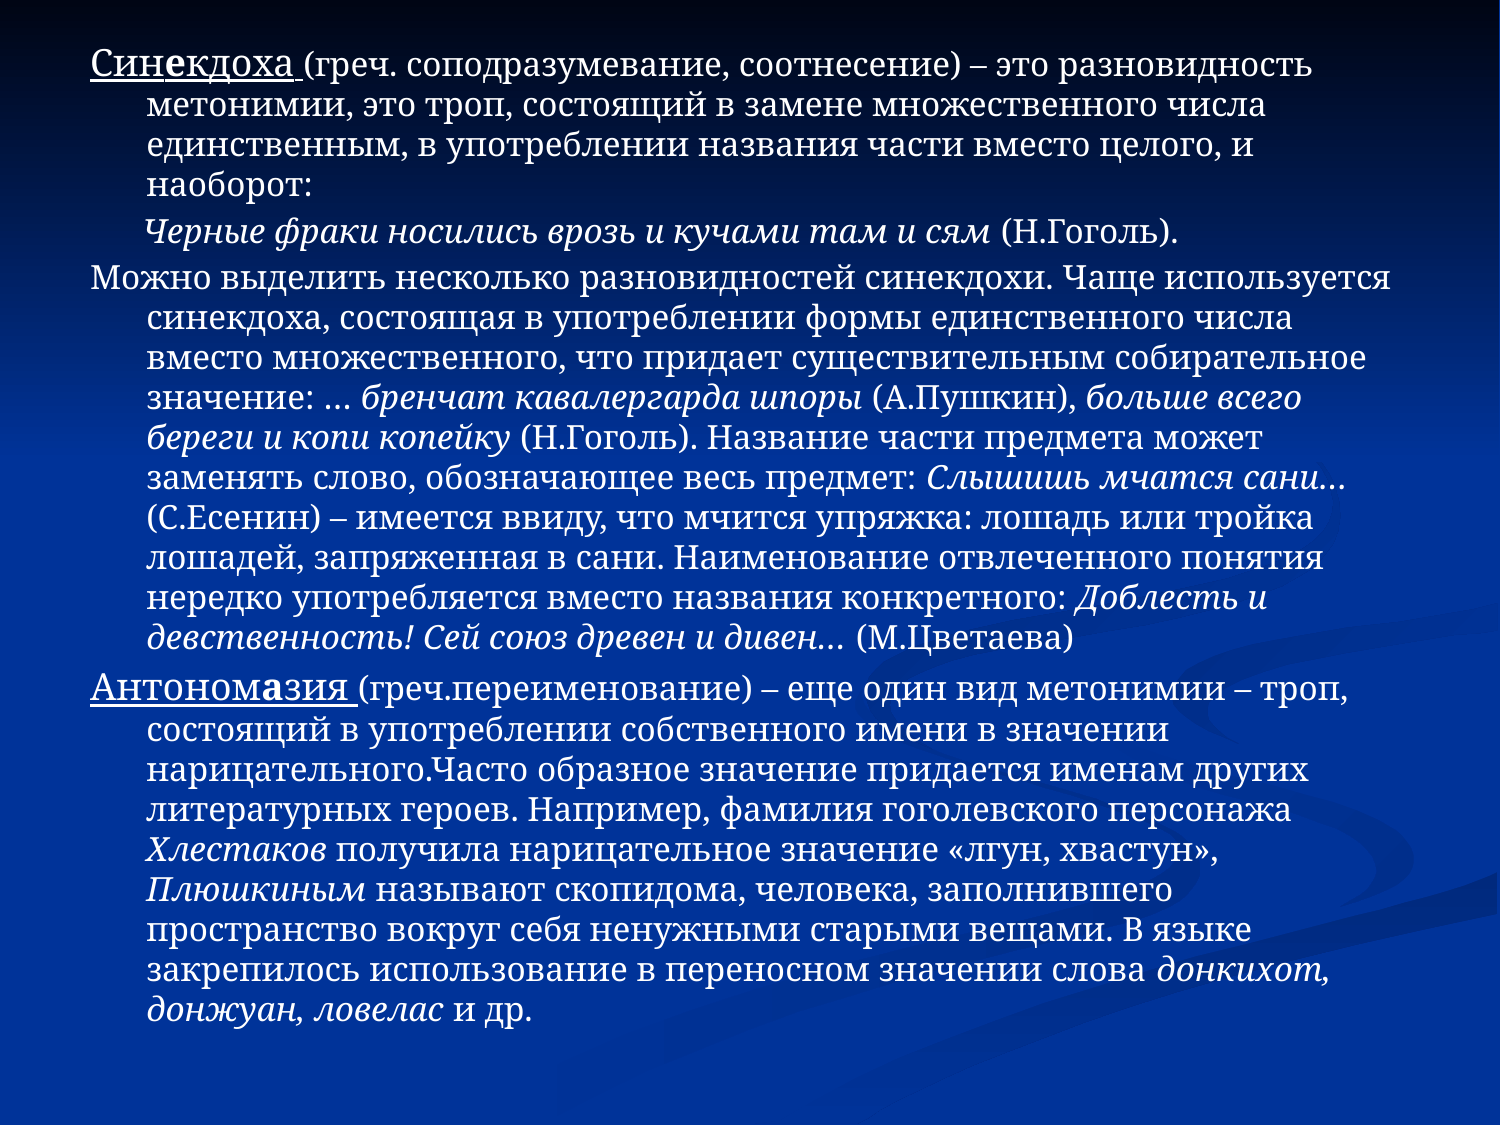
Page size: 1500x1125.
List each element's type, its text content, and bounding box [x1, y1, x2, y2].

list Синекдоха (греч. соподразумевание, соотнесение) – это разновидность метонимии, это троп, состоящий в замене множественного числа единственным, в употреблении названия части вместо целого, и наоборот: Черные фраки носились врозь и кучами там и сям (Н.Гоголь). Можно выделить несколько разновидностей синекдохи. Чаще используется синекдоха, состоящая в употреблении формы единственного числа вместо множественного, что придает существительным собирательное значение: … бренчат кавалергарда шпоры (А.Пушкин), больше всего береги и копи копейку (Н.Гоголь). Название части предмета может заменять слово, обозначающее весь предмет: Слышишь мчатся сани… (С.Есенин) – имеется ввиду, что мчится упряжка: лошадь или тройка лошадей, запряженная в сани. Наименование отвлеченного понятия нередко употребляется вместо названия конкретного: Доблесть и девственность! Сей союз древен и дивен… (М.Цветаева) Антономазия (греч.переименование) – еще один вид метонимии – троп, состоящий в употреблении собственного имени в значении нарицательного.Часто образное значение придается именам других литературных героев. Например, фамилия гоголевского персонажа Хлестаков получила нарицательное значение «лгун, хвастун», Плюшкиным называют скопидома, человека, заполнившего пространство вокруг себя ненужными старыми вещами. В языке закрепилось использование в переносном значении слова донкихот, донжуан, ловелас и др. [74, 30, 1426, 1095]
